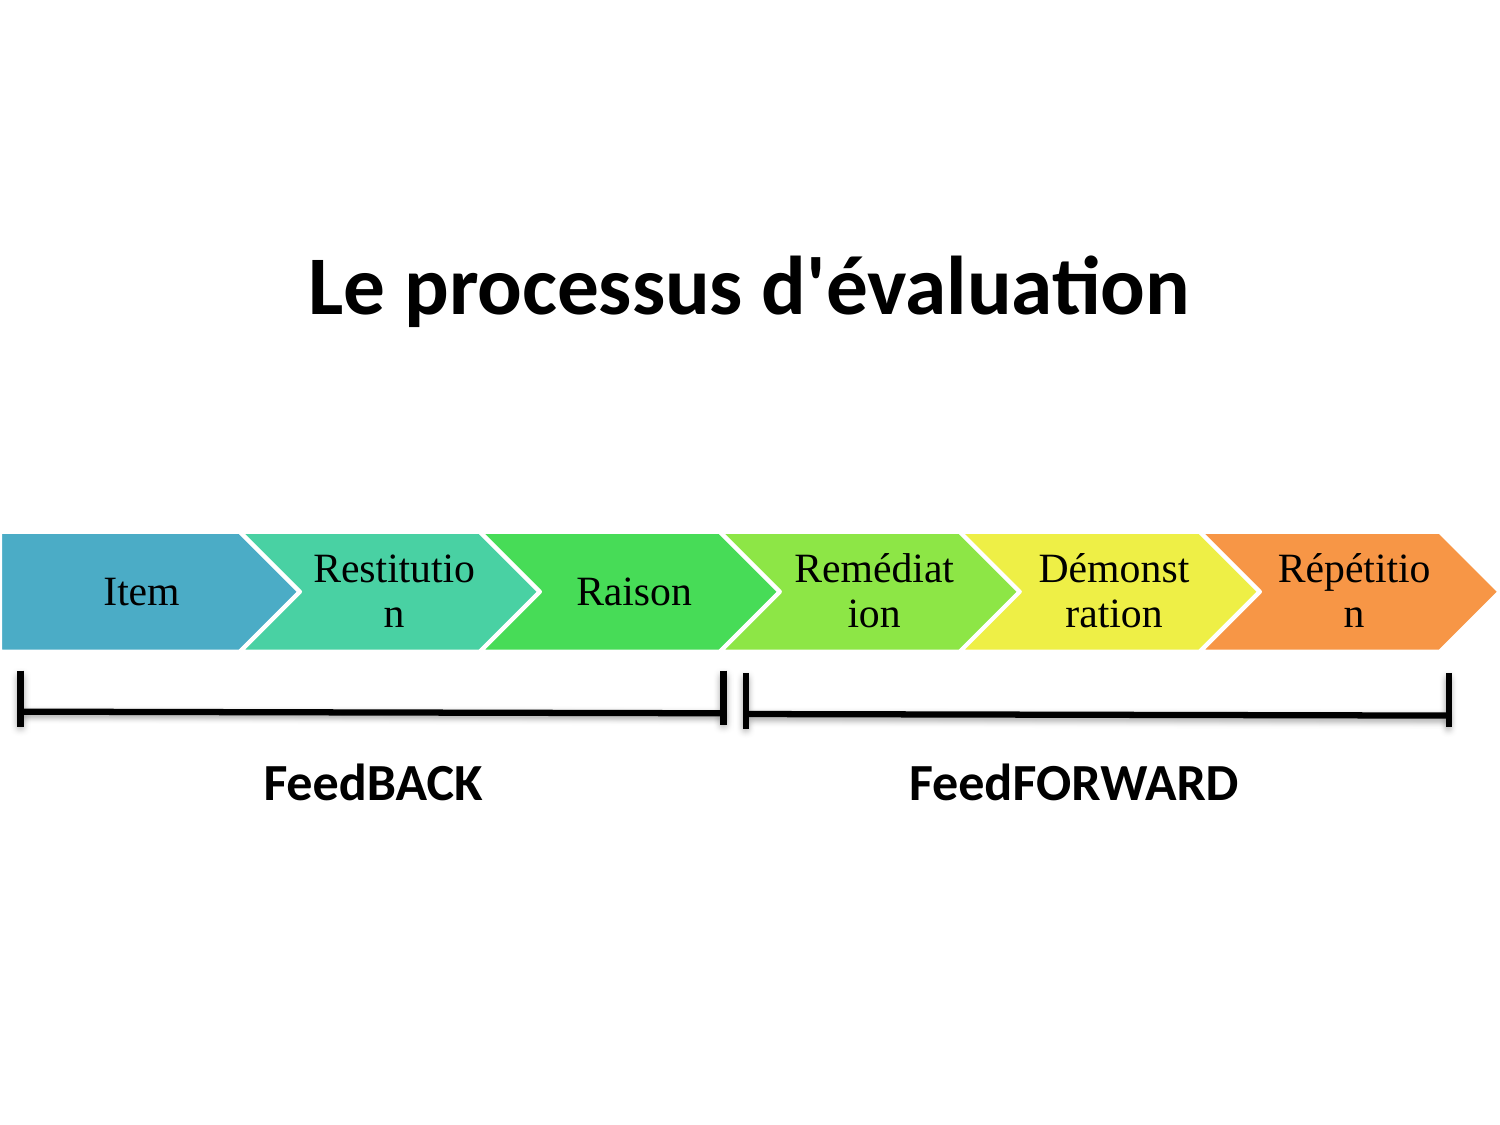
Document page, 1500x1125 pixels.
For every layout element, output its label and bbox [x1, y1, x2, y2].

text_box [0, 58, 1500, 1125]
text_box [746, 672, 1450, 730]
text_box [20, 670, 724, 727]
